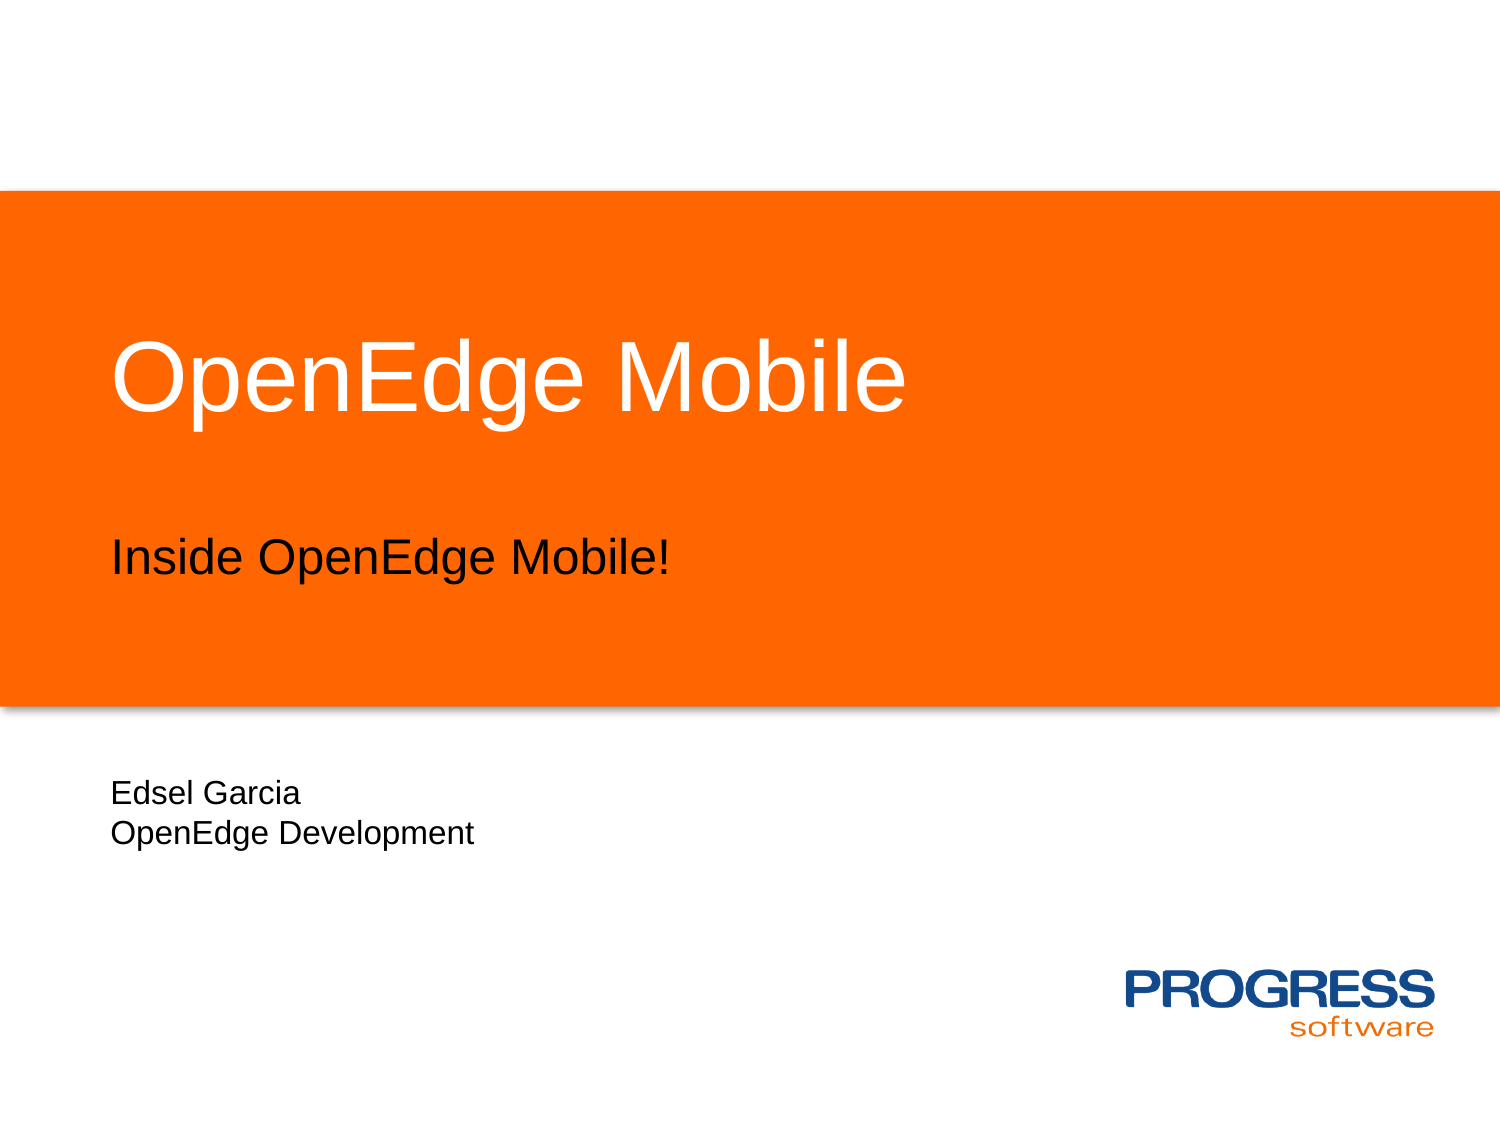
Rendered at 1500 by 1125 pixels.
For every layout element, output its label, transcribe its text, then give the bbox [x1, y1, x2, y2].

text_box Edsel Garcia OpenEdge Development [110, 771, 717, 852]
picture [1106, 949, 1454, 1056]
title OpenEdge Mobile [109, 310, 1404, 433]
subtitle Inside OpenEdge Mobile! [110, 524, 1406, 644]
